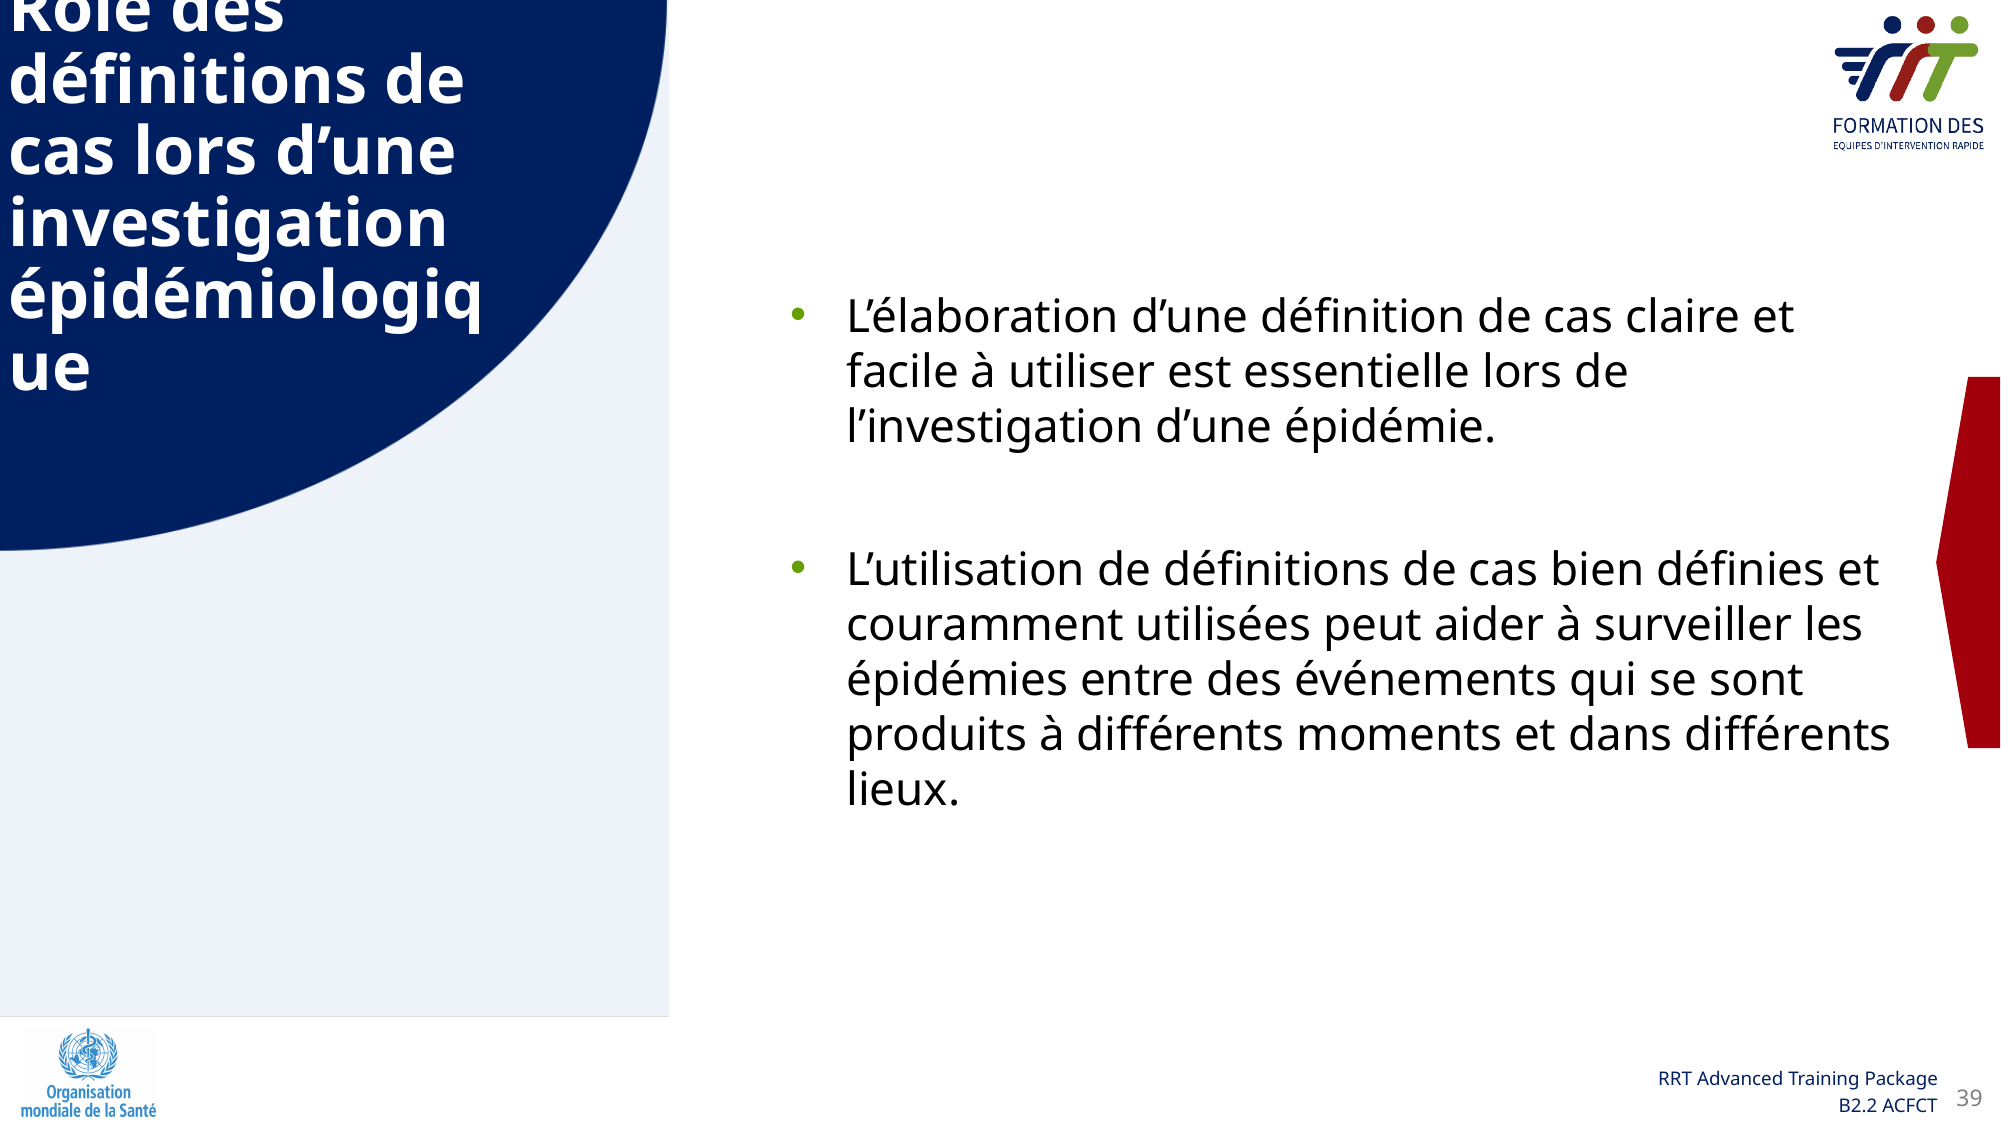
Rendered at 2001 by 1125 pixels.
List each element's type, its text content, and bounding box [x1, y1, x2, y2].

picture [20, 1027, 157, 1118]
picture [0, 0, 669, 1018]
title Rôle des définitions de cas lors d’une investigation épidémiologique [0, 30, 537, 349]
picture [1833, 15, 1984, 151]
text_box L’élaboration d’une définition de cas claire et facile à utiliser est essentielle lors de l’investigation d’une épidémie. L’utilisation de définitions de cas bien définies et couramment utilisées peut aider à surveiller les épidémies entre des événements qui se sont produits à différents moments et dans différents lieux. [775, 278, 1910, 917]
